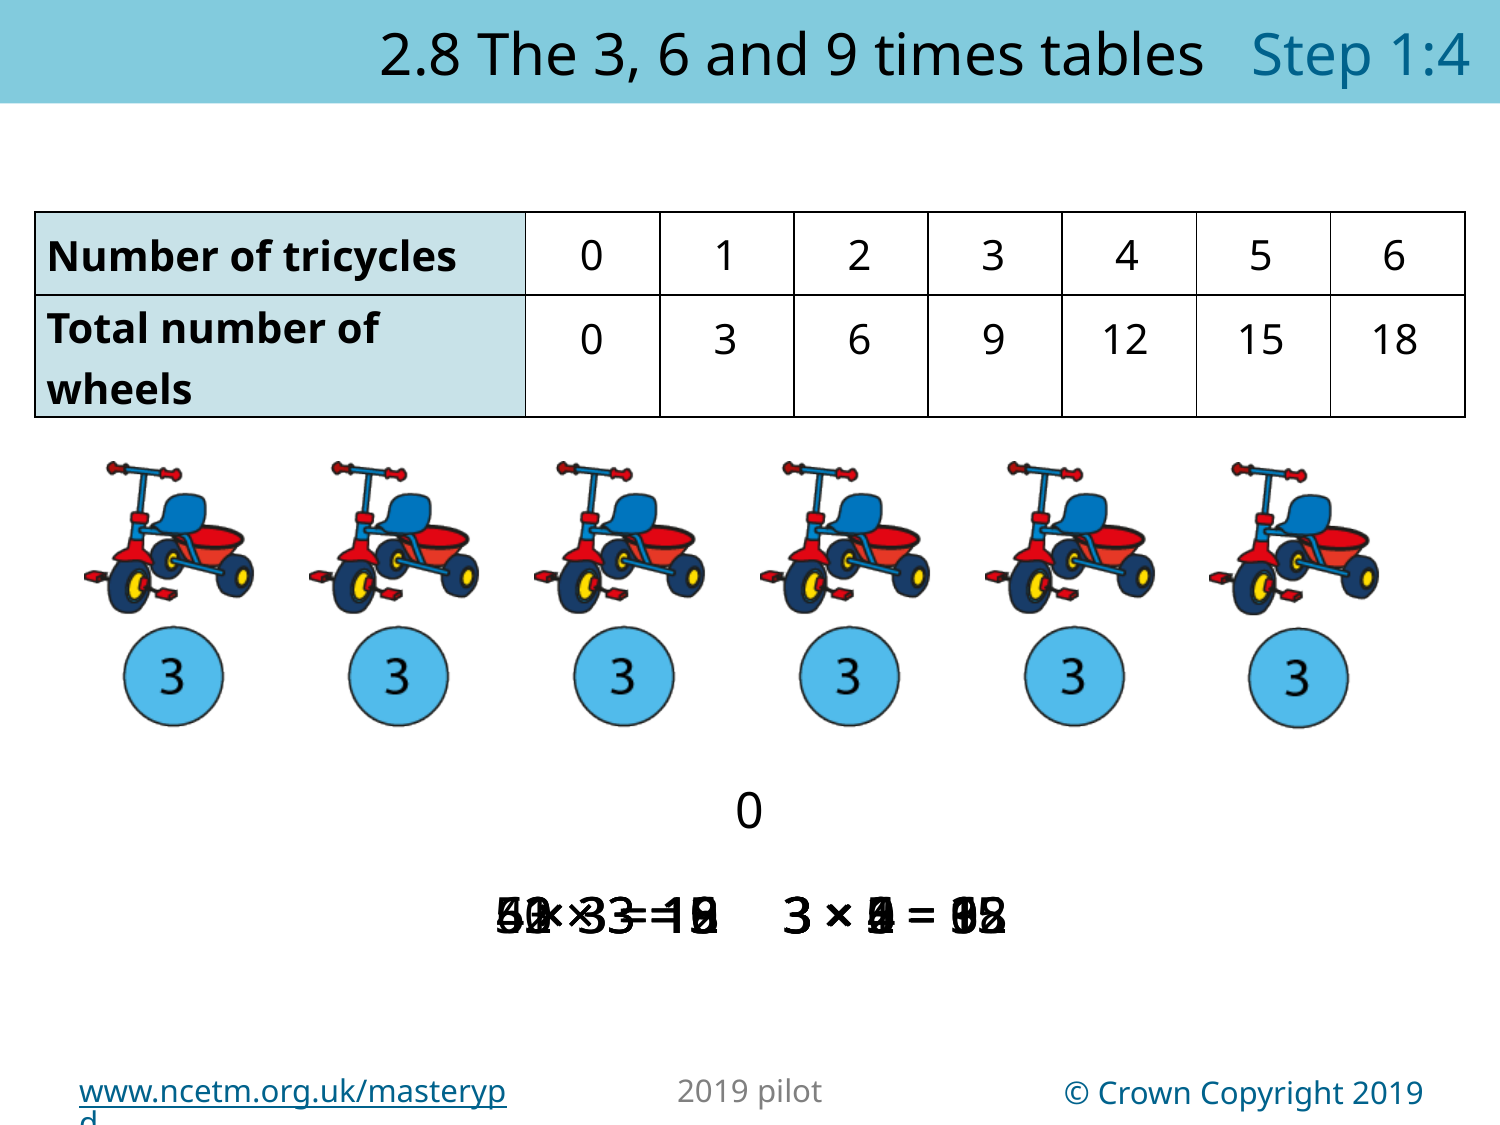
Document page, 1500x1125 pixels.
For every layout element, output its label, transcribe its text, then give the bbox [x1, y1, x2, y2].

list 2.8 The 3, 6 and 9 times tables Step 1:4 [0, 0, 1500, 104]
text_box 0 [720, 770, 780, 846]
text_box 5 [1233, 221, 1288, 287]
table_header [795, 213, 927, 294]
text_box 6 [1367, 221, 1422, 287]
text_box 2 [832, 221, 887, 287]
table_header Number of tricycles [36, 213, 525, 294]
text_box 12 [1086, 304, 1165, 370]
text_box 1 [698, 221, 753, 287]
text_box 18 [1355, 304, 1434, 370]
table_header [1063, 213, 1196, 294]
picture [309, 461, 487, 767]
text_box 15 [1221, 304, 1300, 370]
text_box 3 [698, 304, 753, 370]
table_cell [929, 296, 1061, 416]
picture [760, 461, 938, 767]
table_cell [1197, 296, 1330, 416]
table_cell [795, 296, 927, 416]
table_header [929, 213, 1061, 294]
table_cell [526, 296, 659, 416]
text_box 9 [966, 304, 1021, 370]
text_box 0 [564, 304, 619, 370]
table_cell [1331, 296, 1464, 416]
text_box 4 [1100, 221, 1154, 287]
table_header [1331, 213, 1464, 294]
table_cell [661, 296, 793, 416]
text_box 3 [966, 221, 1021, 287]
picture [985, 461, 1164, 767]
text_box 0 [564, 221, 619, 287]
picture [1209, 462, 1388, 768]
picture [83, 461, 262, 767]
table_header [1197, 213, 1330, 294]
table_header [661, 213, 793, 294]
table_header [526, 213, 659, 294]
table_cell Total number of wheels [36, 296, 525, 416]
picture [534, 461, 713, 767]
text_box 6 [832, 304, 887, 370]
table_cell [1063, 296, 1196, 416]
text_box 5 × 3 = 15 3 × 5 = 15 [479, 876, 1021, 952]
